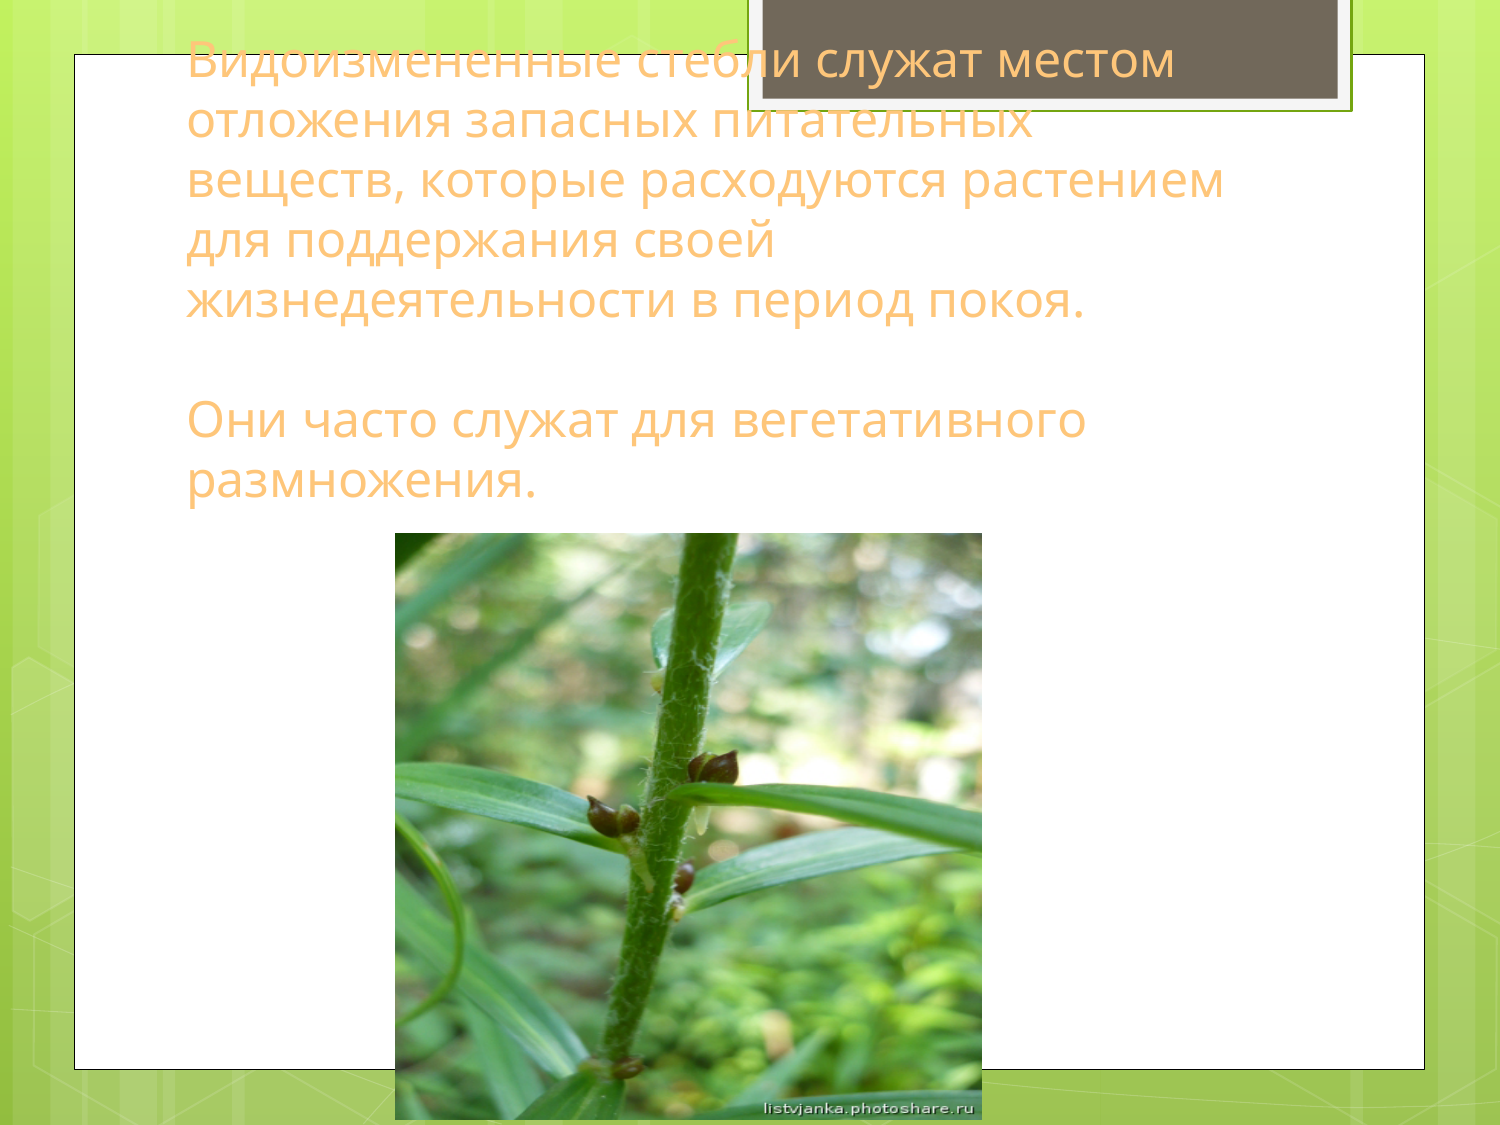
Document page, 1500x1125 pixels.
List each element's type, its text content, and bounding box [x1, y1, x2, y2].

picture [395, 533, 983, 1120]
title Видоизмененные стебли служат местом отложения запасных питательных веществ, которые расходуются растением для поддержания своей жизнедеятельности в период покоя. Они часто служат для вегетативного размножения. [171, 149, 1265, 516]
